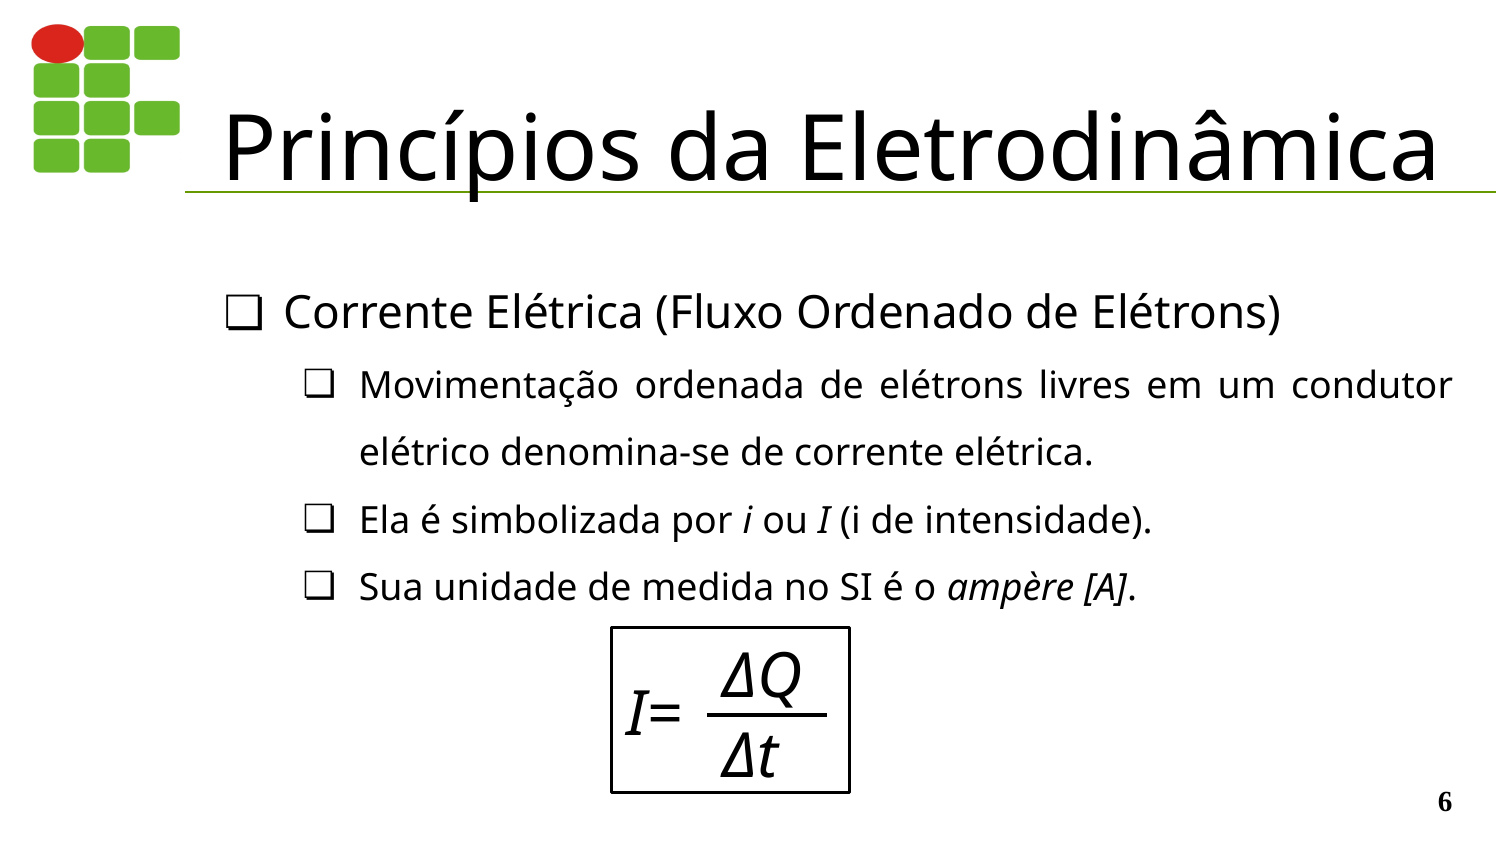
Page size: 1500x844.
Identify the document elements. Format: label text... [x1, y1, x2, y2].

list Corrente Elétrica (Fluxo Ordenado de Elétrons) Movimentação ordenada de elétrons livres em um condutor elétrico denomina-se de corrente elétrica. Ela é simbolizada por i ou I (i de intensidade). Sua unidade de medida no SI é o ampère [A]. [193, 248, 1469, 610]
text_box ΔQ [707, 620, 828, 627]
title Princípios da Eletrodinâmica [206, 26, 1468, 207]
text_box ‹#› [1155, 768, 1468, 825]
text_box I= [611, 627, 850, 793]
picture [29, 23, 182, 174]
